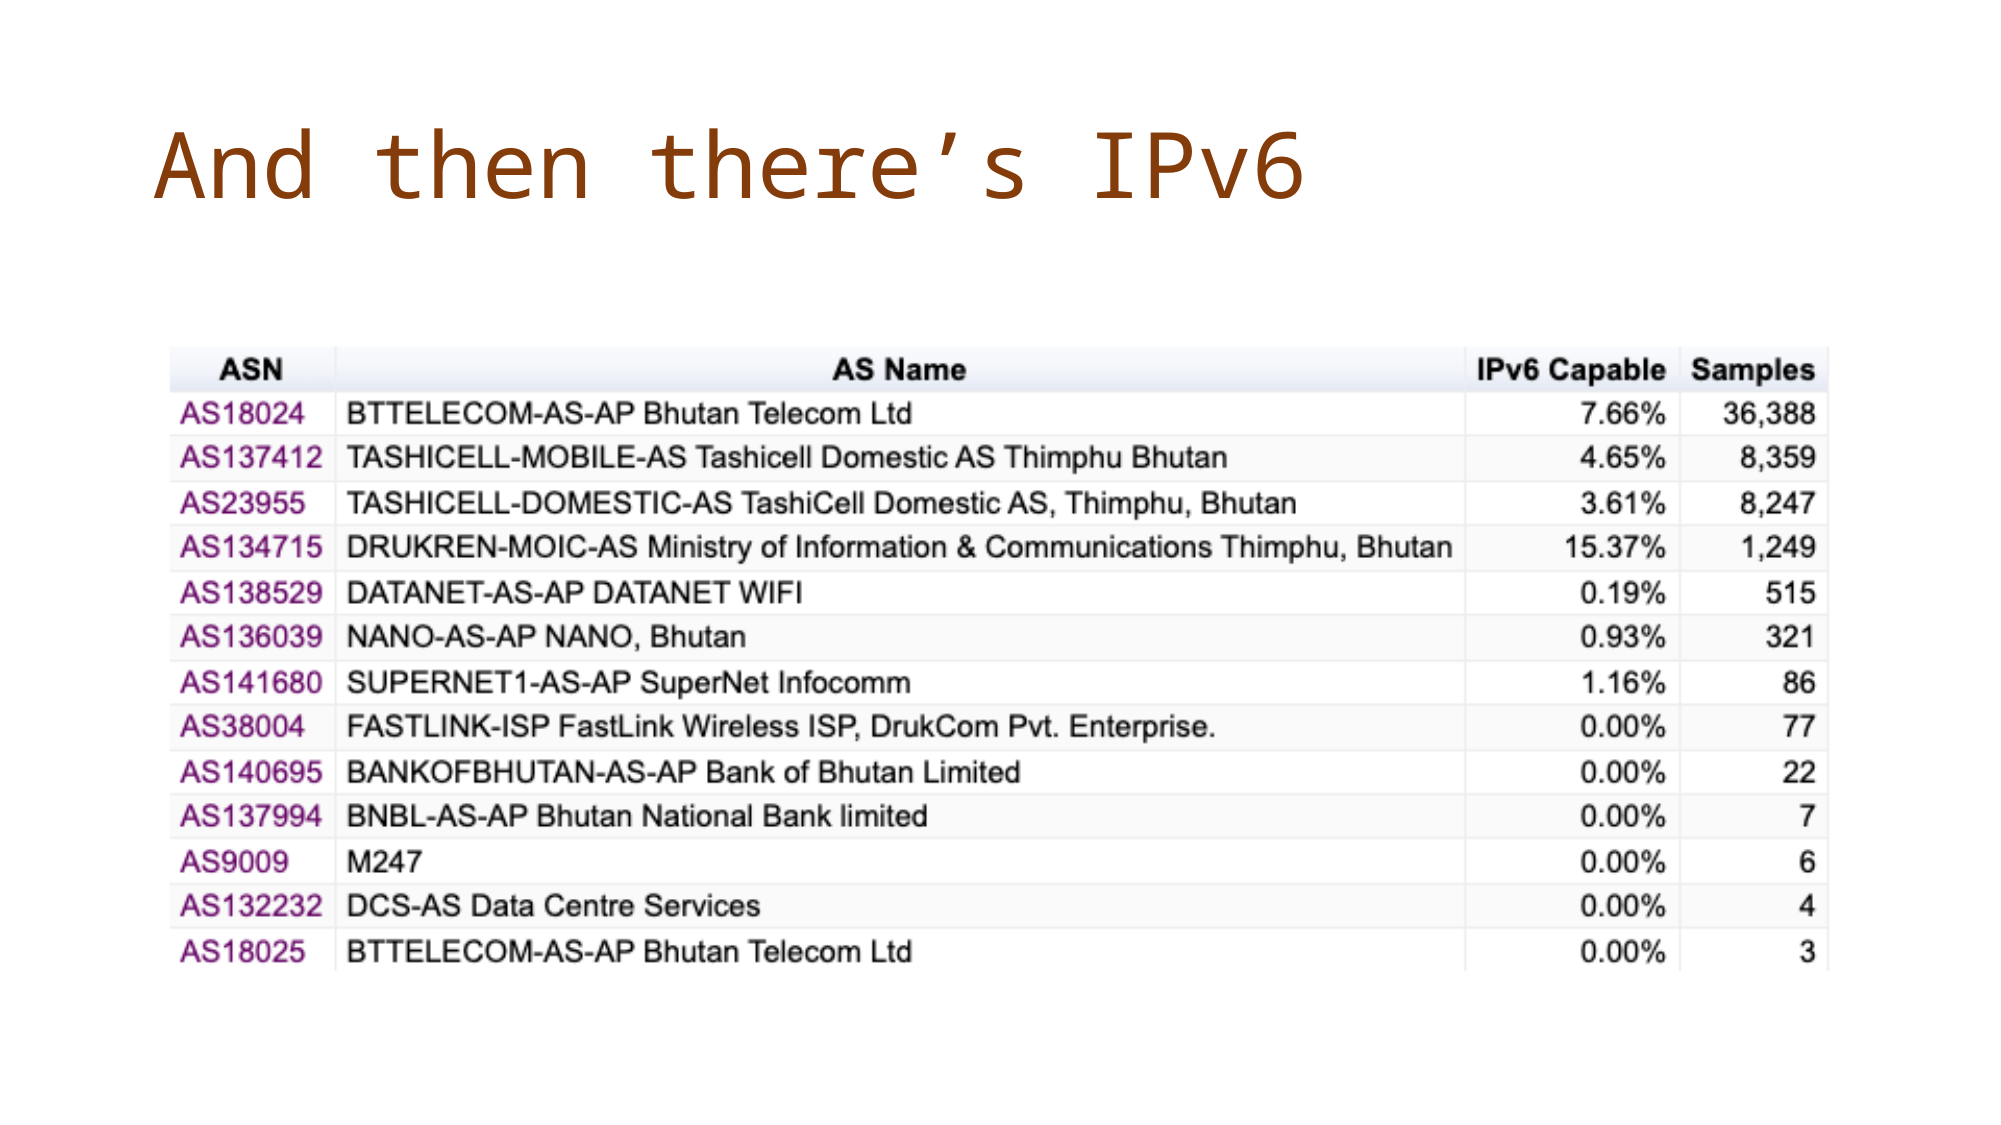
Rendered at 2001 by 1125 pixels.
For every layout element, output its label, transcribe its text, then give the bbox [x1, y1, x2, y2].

title And then there’s IPv6 [137, 59, 1863, 278]
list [160, 341, 1840, 971]
